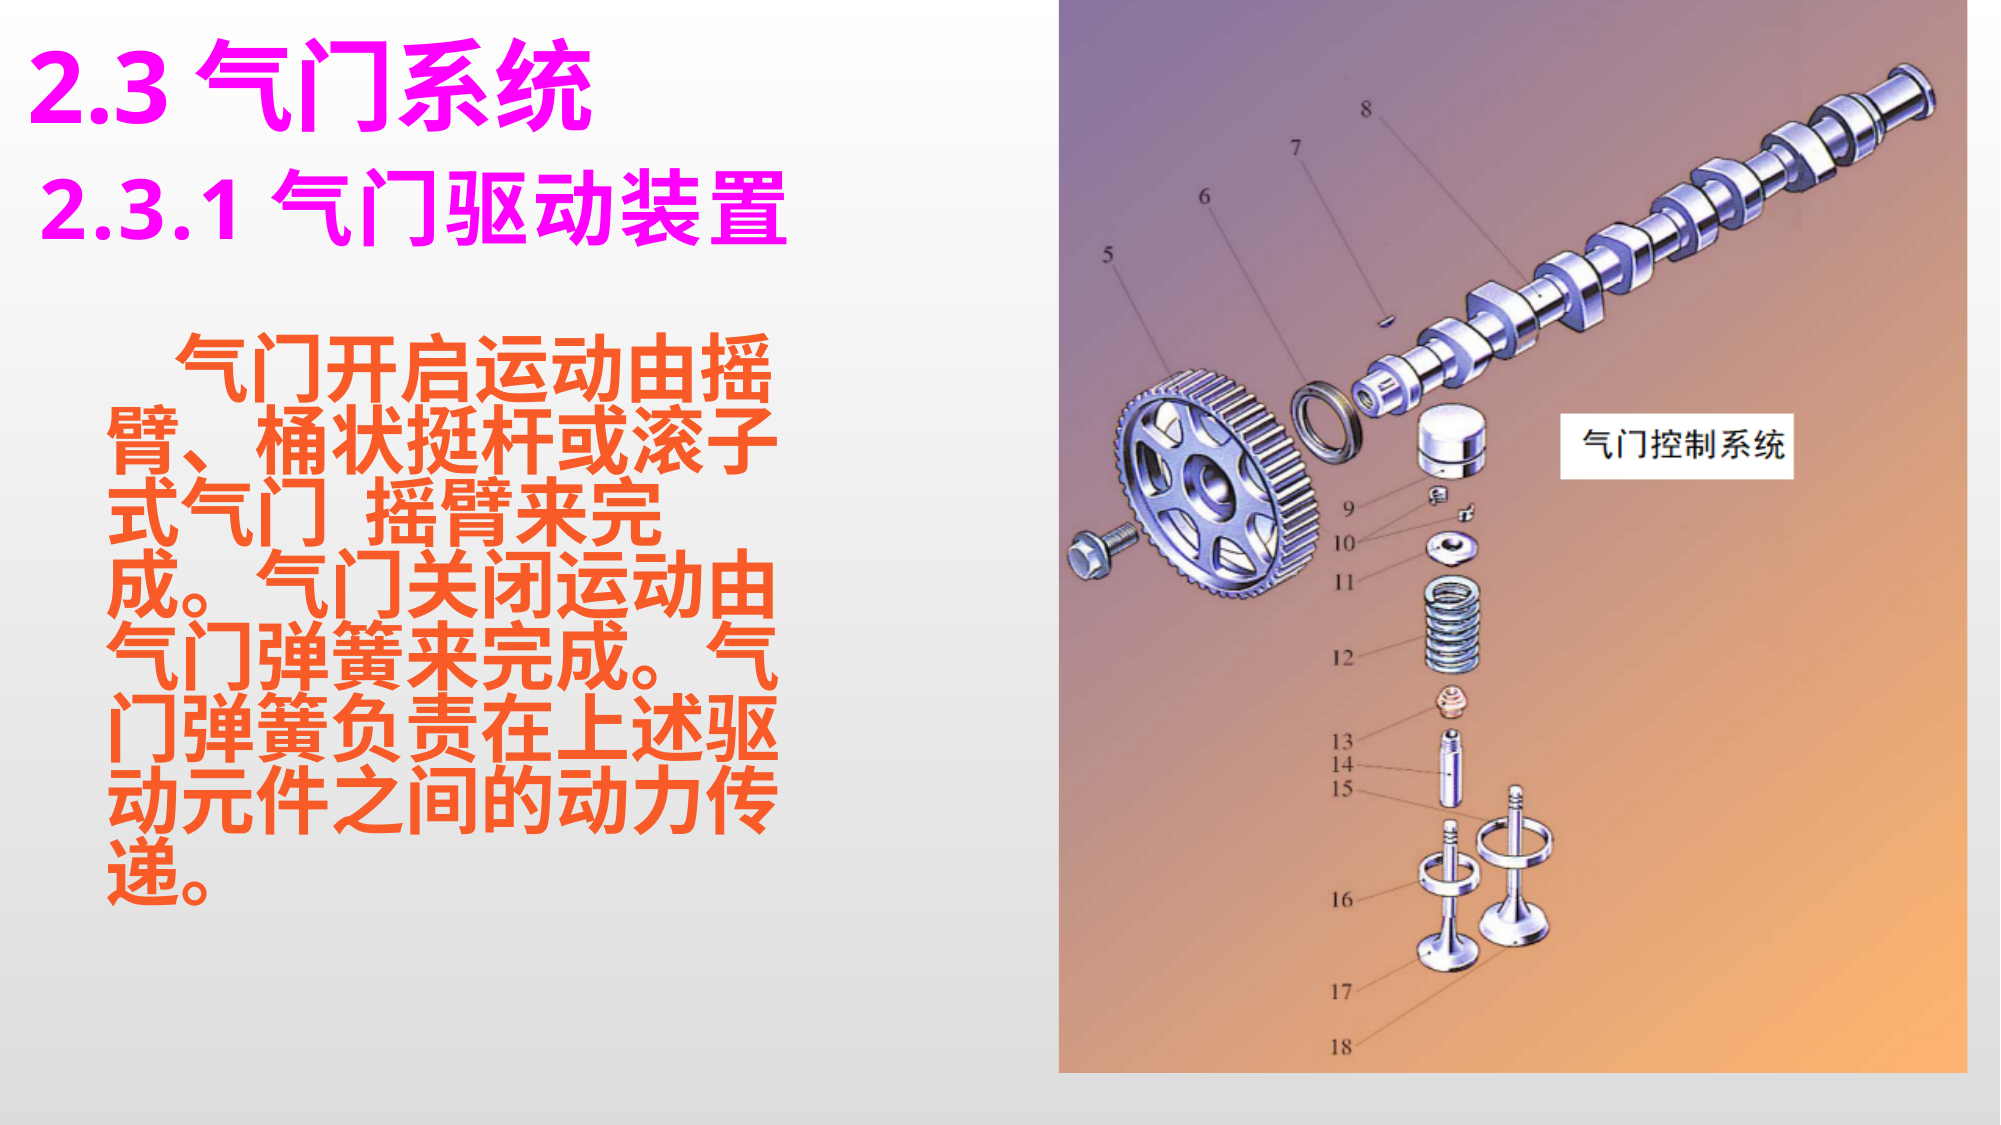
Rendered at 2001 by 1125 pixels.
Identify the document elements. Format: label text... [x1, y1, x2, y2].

text_box 2.3气门系统 [12, 0, 1058, 178]
list 气门开启运动由摇臂、桶状挺杆或滚子式气门 摇臂来完成。气门关闭运动由气门弹簧来完成。气门弹簧负责在上述驱动元件之间的动力传递。 [90, 331, 819, 985]
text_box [1058, 0, 1968, 1073]
title 2.3.1气门驱动装置 [24, 178, 1058, 278]
